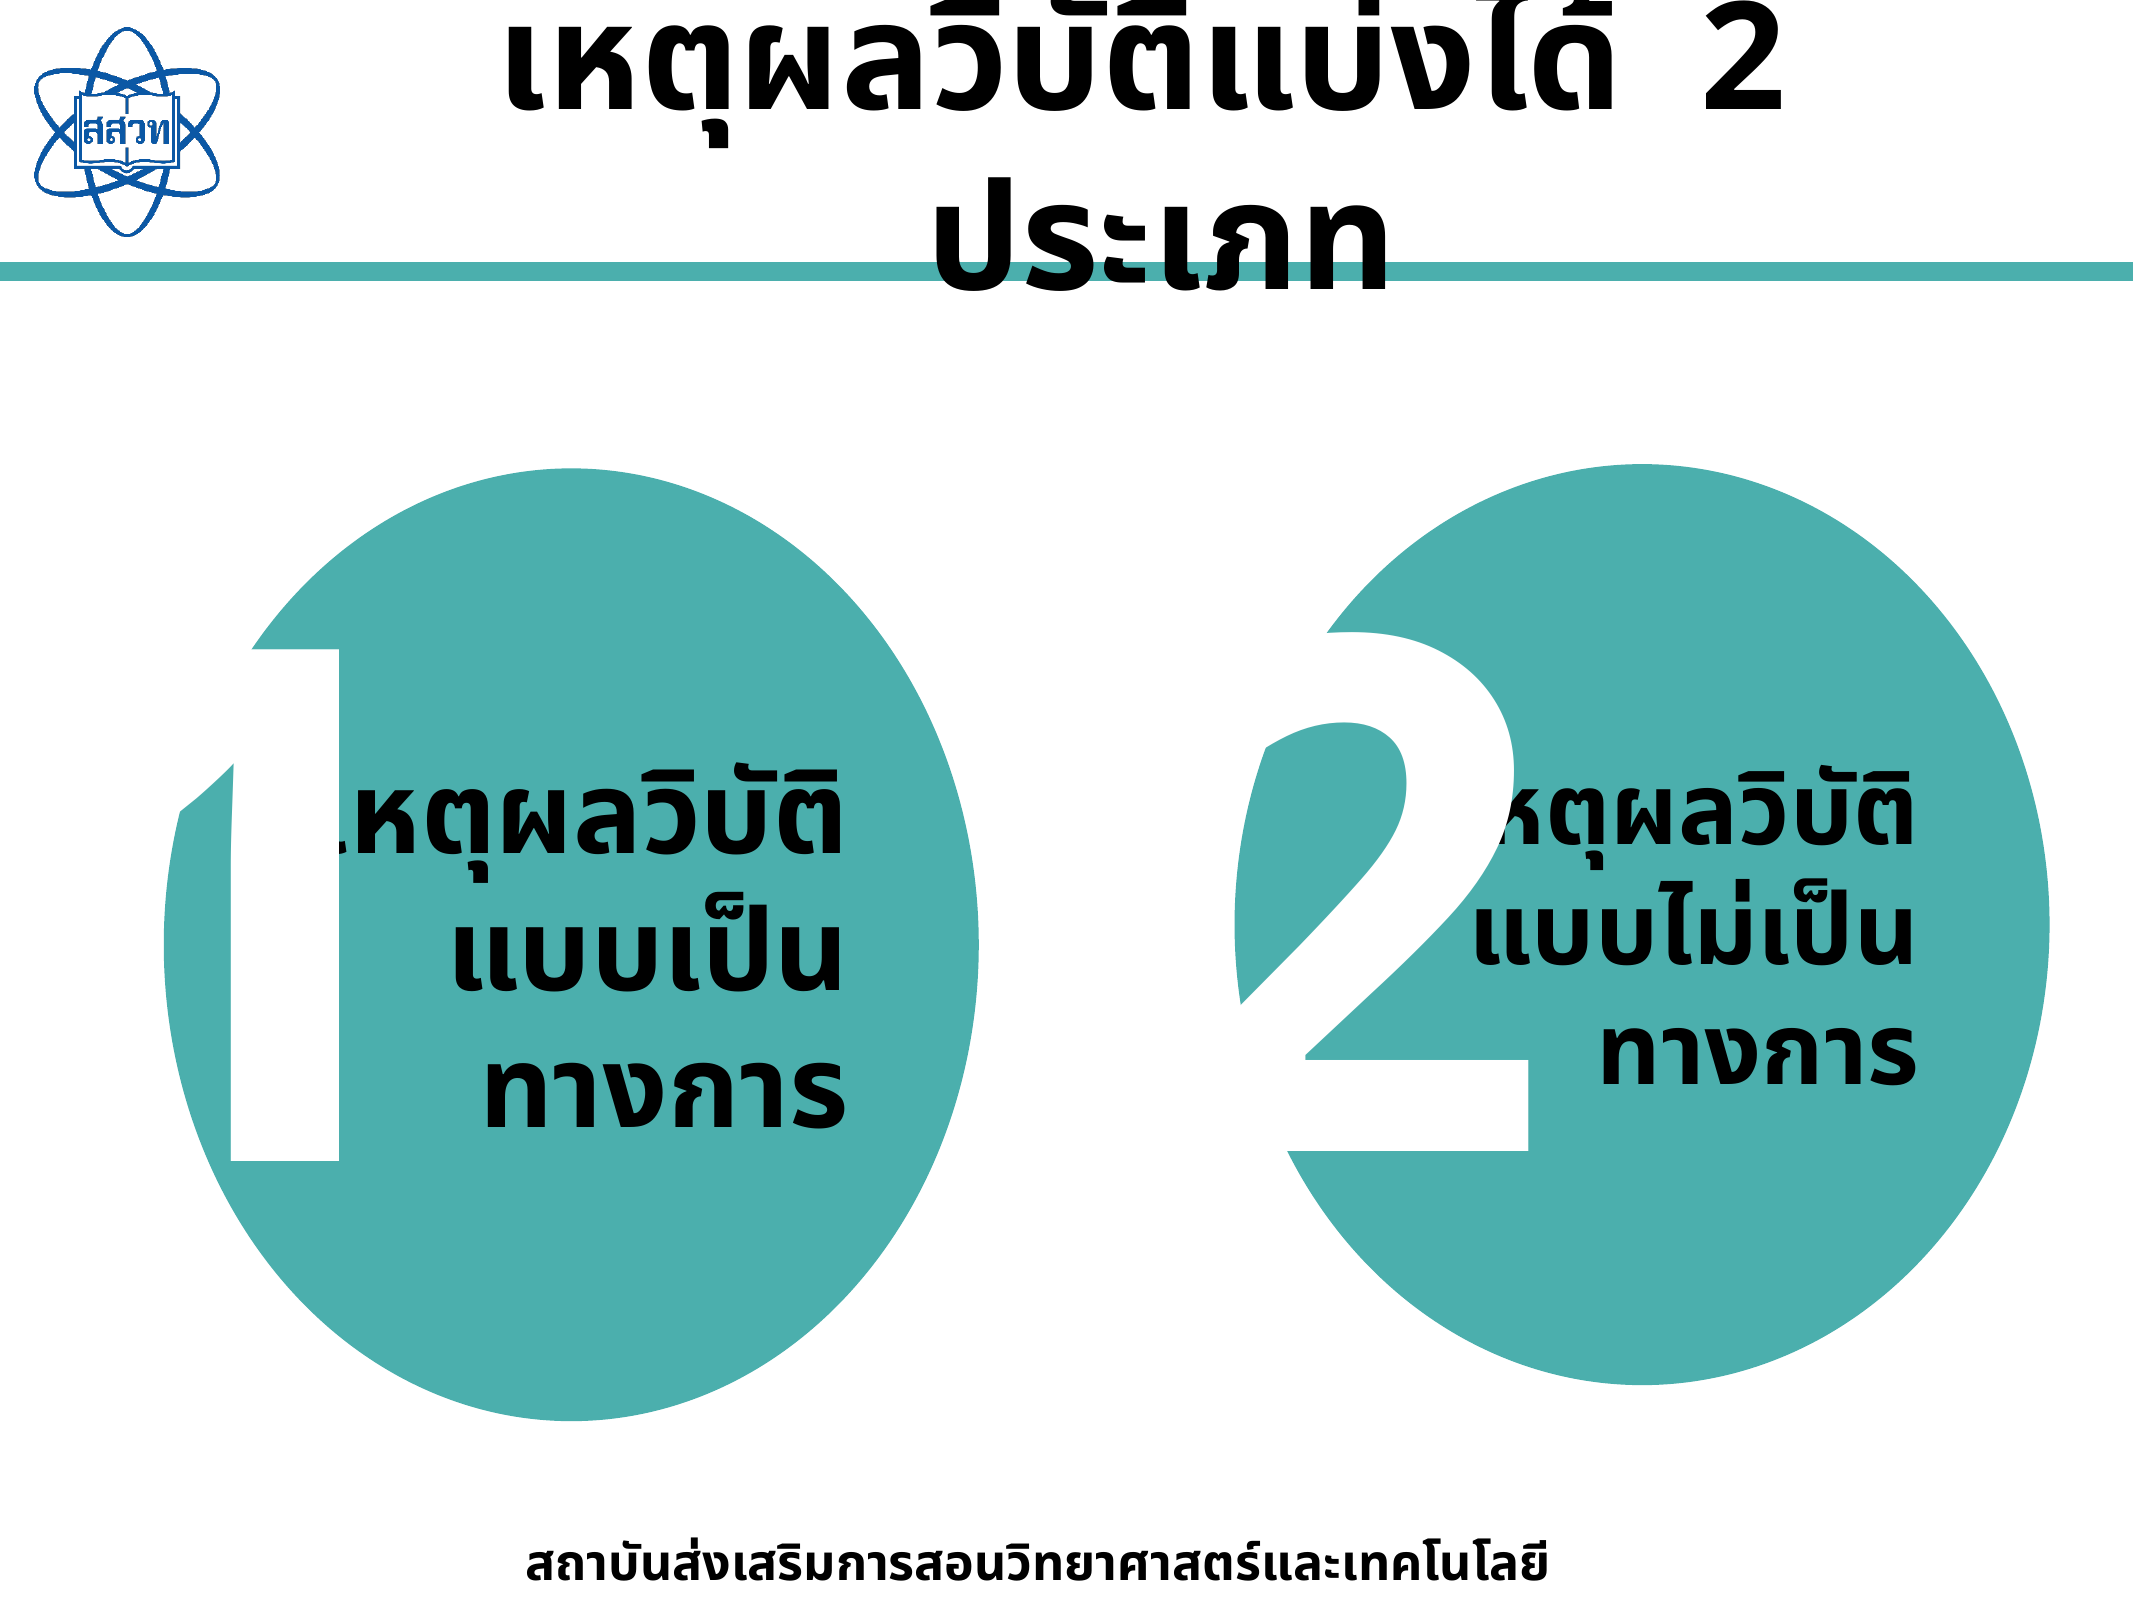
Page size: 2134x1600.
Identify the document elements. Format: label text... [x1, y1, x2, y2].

picture [33, 27, 220, 237]
text_box เหตุผลวิบัติแบ่งได้ 2 ประเภท [259, 274, 2063, 328]
text_box สถาบันส่งเสริมการสอนวิทยาศาสตร์และเทคโนโลยี [74, 1522, 2002, 1589]
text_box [8, 431, 973, 1318]
text_box เหตุผลวิบัติแบ่งได้ 2 ประเภท [259, 0, 2063, 269]
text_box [1108, 421, 2044, 1308]
